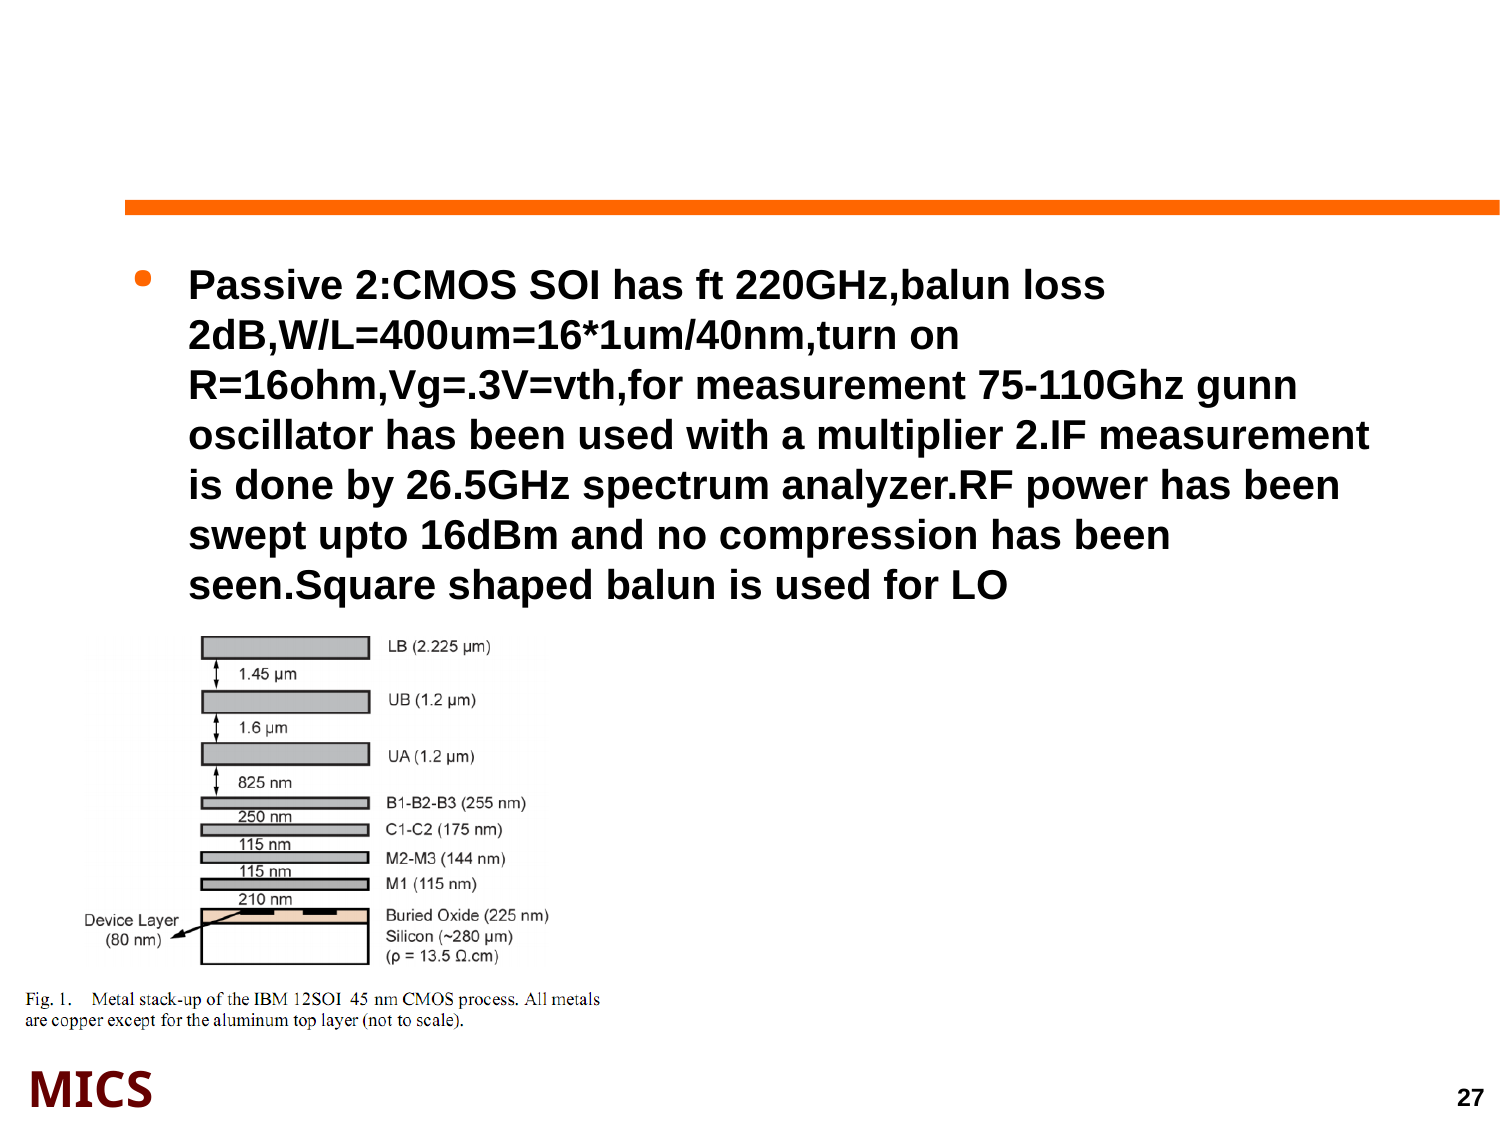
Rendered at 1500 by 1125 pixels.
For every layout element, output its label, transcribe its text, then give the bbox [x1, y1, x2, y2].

picture [12, 624, 614, 1034]
list Passive 2:CMOS SOI has ft 220GHz,balun loss 2dB,W/L=400um=16*1um/40nm,turn on R=16ohm,Vg=.3V=vth,for measurement 75-110Ghz gunn oscillator has been used with a multiplier 2.IF measurement is done by 26.5GHz spectrum analyzer.RF power has been swept upto 16dBm and no compression has been seen.Square shaped balun is used for LO [116, 249, 1392, 926]
slide_number 27 [1425, 1067, 1500, 1125]
